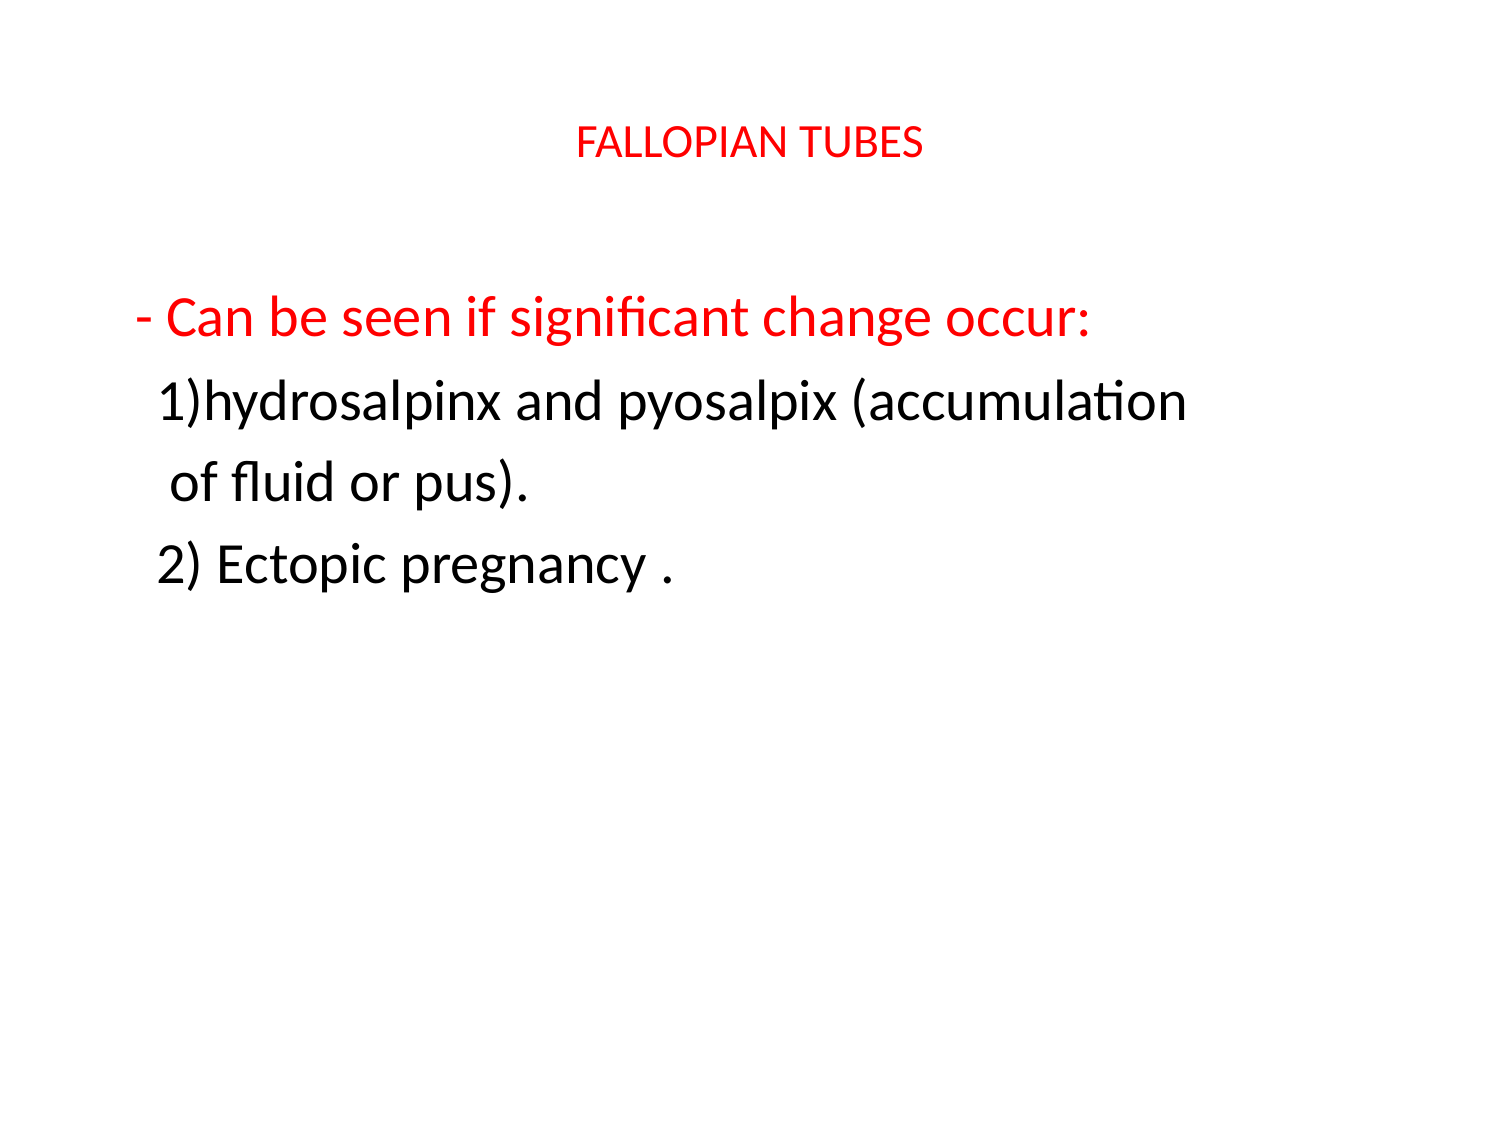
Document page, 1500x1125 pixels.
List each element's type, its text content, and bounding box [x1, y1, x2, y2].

list - Can be seen if significant change occur: 1)hydrosalpinx and pyosalpix (accumulation of fluid or pus). 2) Ectopic pregnancy . [75, 262, 1425, 1005]
title FALLOPIAN TUBES [75, 45, 1425, 233]
